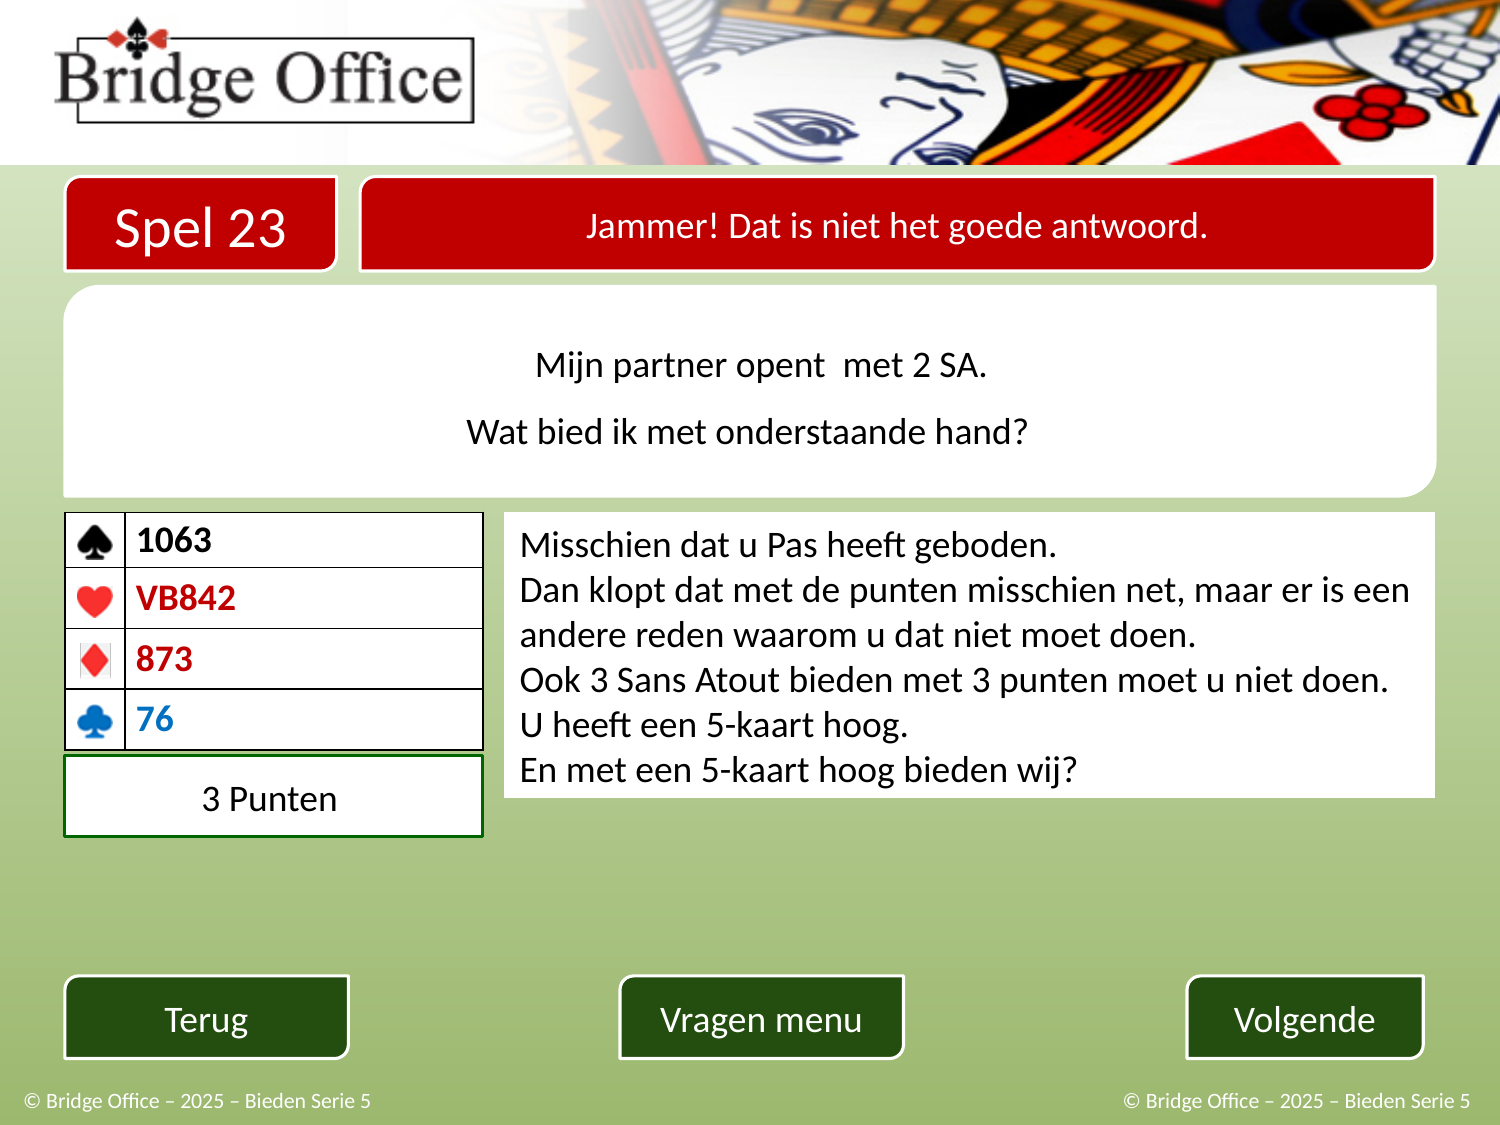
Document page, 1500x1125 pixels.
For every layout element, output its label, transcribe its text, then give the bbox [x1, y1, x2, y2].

text_box Mijn partner opent met 2 SA. [508, 332, 1015, 393]
text_box © Bridge Office – 2025 – Bieden Serie 5 [1107, 1079, 1500, 1121]
picture [0, 0, 1500, 166]
picture [77, 585, 114, 618]
text_box [63, 284, 1437, 498]
text_box 3 Punten [63, 754, 484, 838]
table_cell [66, 629, 124, 688]
table_header 1063 [126, 513, 482, 567]
table_cell 873 [126, 629, 482, 688]
picture [77, 524, 114, 561]
text_box Terug [63, 974, 350, 1061]
text_box Vragen menu [618, 974, 906, 1061]
picture [77, 703, 114, 740]
table_cell 76 [126, 690, 482, 749]
text_box © Bridge Office – 2025 – Bieden Serie 5 [8, 1079, 393, 1121]
text_box Volgende [1185, 974, 1425, 1061]
text_box Spel 23 [63, 178, 339, 273]
picture [77, 643, 114, 679]
table_header [66, 513, 124, 567]
text_box Misschien dat u Pas heeft geboden. Dan klopt dat met de punten misschien net, maar er is een andere reden waarom u dat niet moet doen. Ook 3 Sans Atout bieden met 3 punten moet u niet doen. U heeft een 5-kaart hoog. En met een 5-kaart hoog bieden wij? [504, 512, 1435, 798]
table_cell VB842 [126, 568, 482, 628]
table_cell [66, 690, 124, 749]
text_box Wat bied ik met onderstaande hand? [451, 399, 1072, 460]
text_box Jammer! Dat is niet het goede antwoord. [358, 178, 1437, 273]
table_cell [66, 568, 124, 628]
